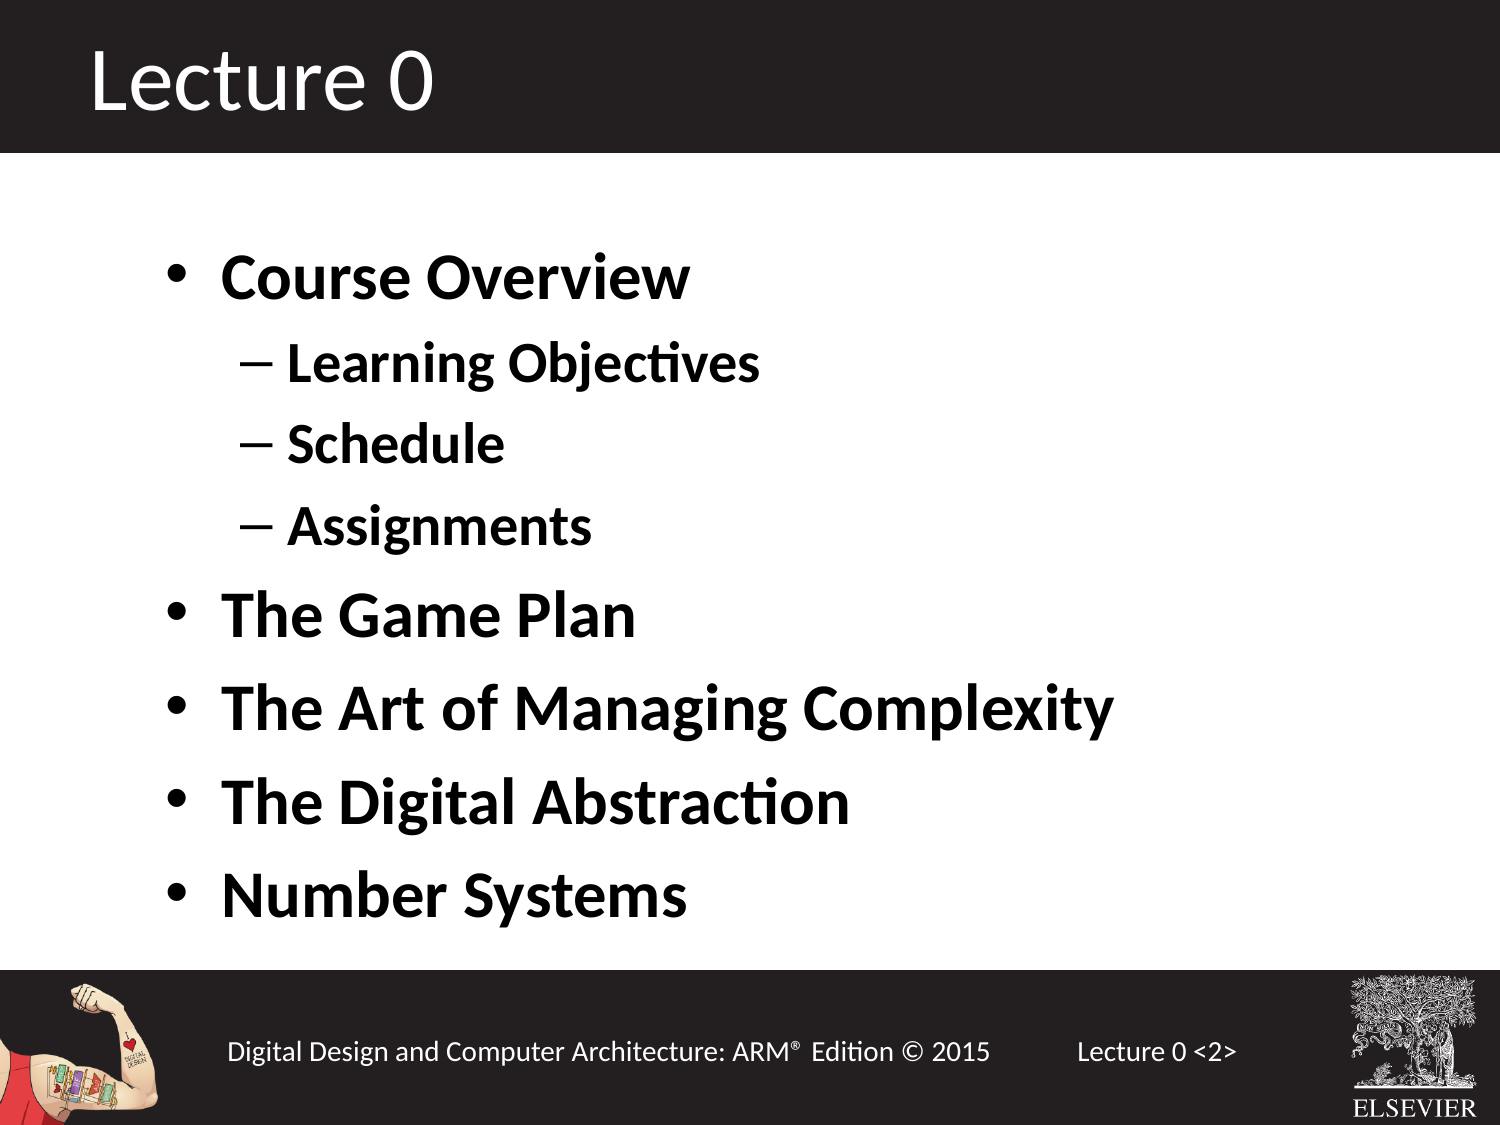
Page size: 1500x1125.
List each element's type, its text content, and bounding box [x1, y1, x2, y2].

list Course Overview Learning Objectives Schedule Assignments The Game Plan The Art of Managing Complexity The Digital Abstraction Number Systems [150, 224, 1500, 968]
text_box Lecture 0 [75, 11, 1375, 136]
picture [1350, 974, 1477, 1117]
picture [0, 979, 163, 1125]
